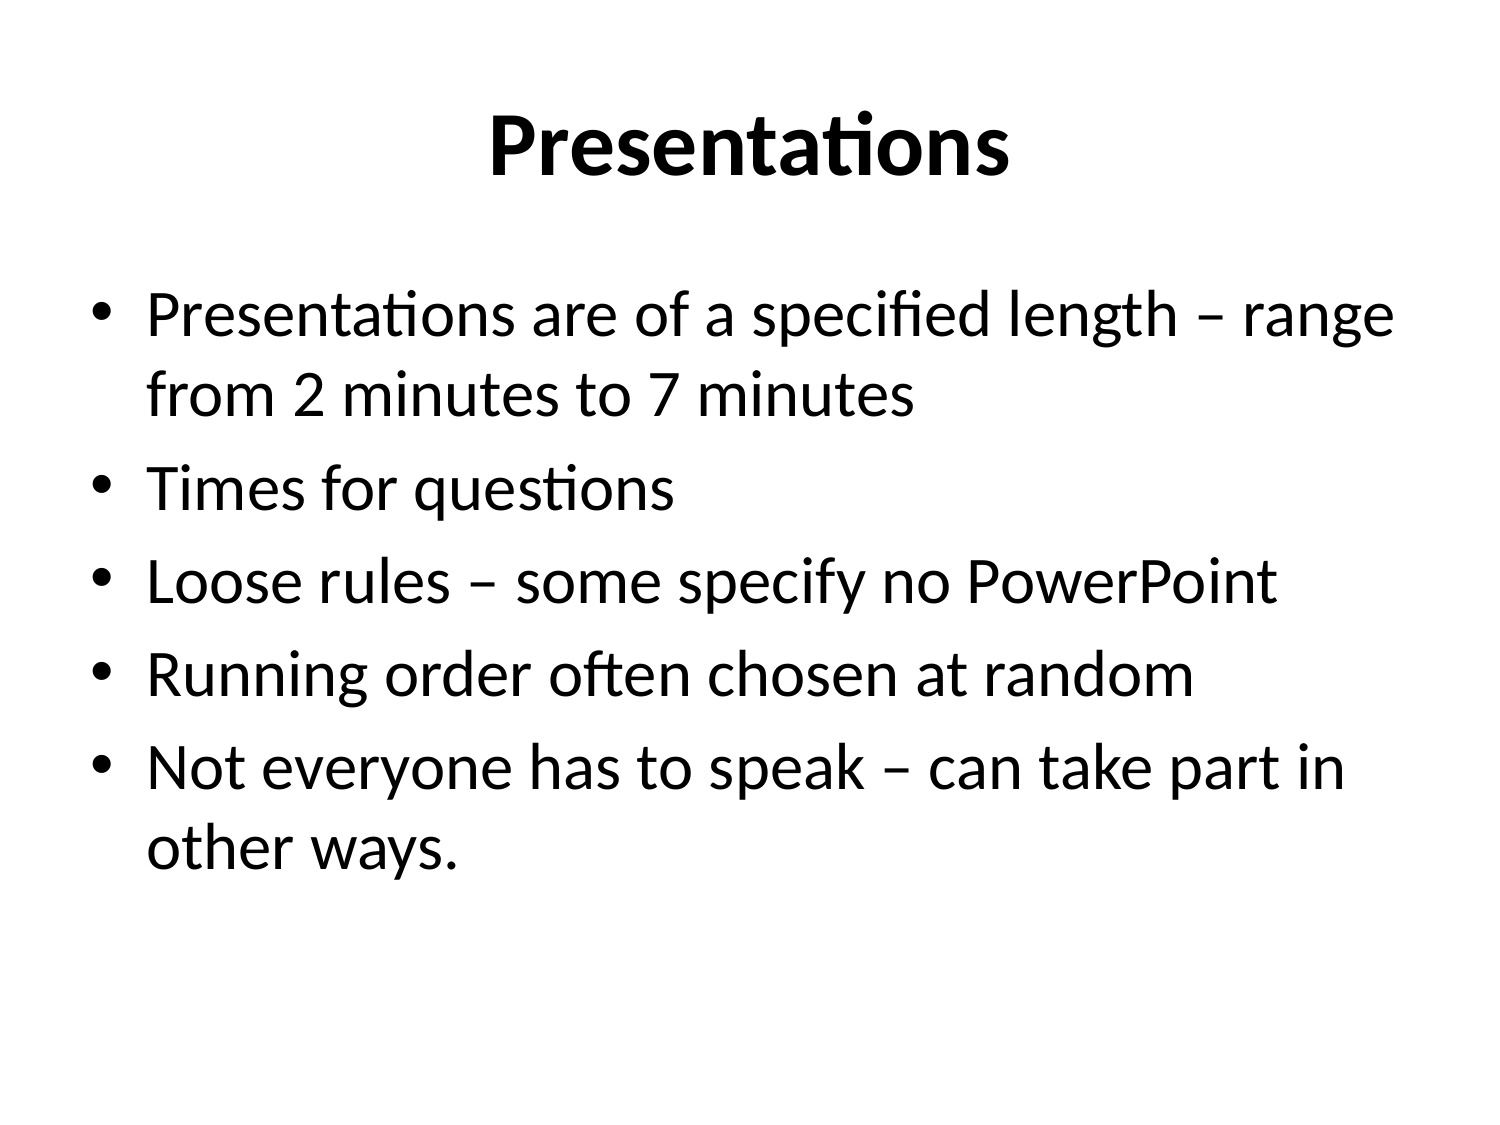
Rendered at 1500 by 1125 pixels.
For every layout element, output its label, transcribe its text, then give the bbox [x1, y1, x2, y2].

list Presentations are of a specified length – range from 2 minutes to 7 minutes Times for questions Loose rules – some specify no PowerPoint Running order often chosen at random Not everyone has to speak – can take part in other ways. [75, 262, 1425, 1005]
title Presentations [75, 45, 1425, 233]
